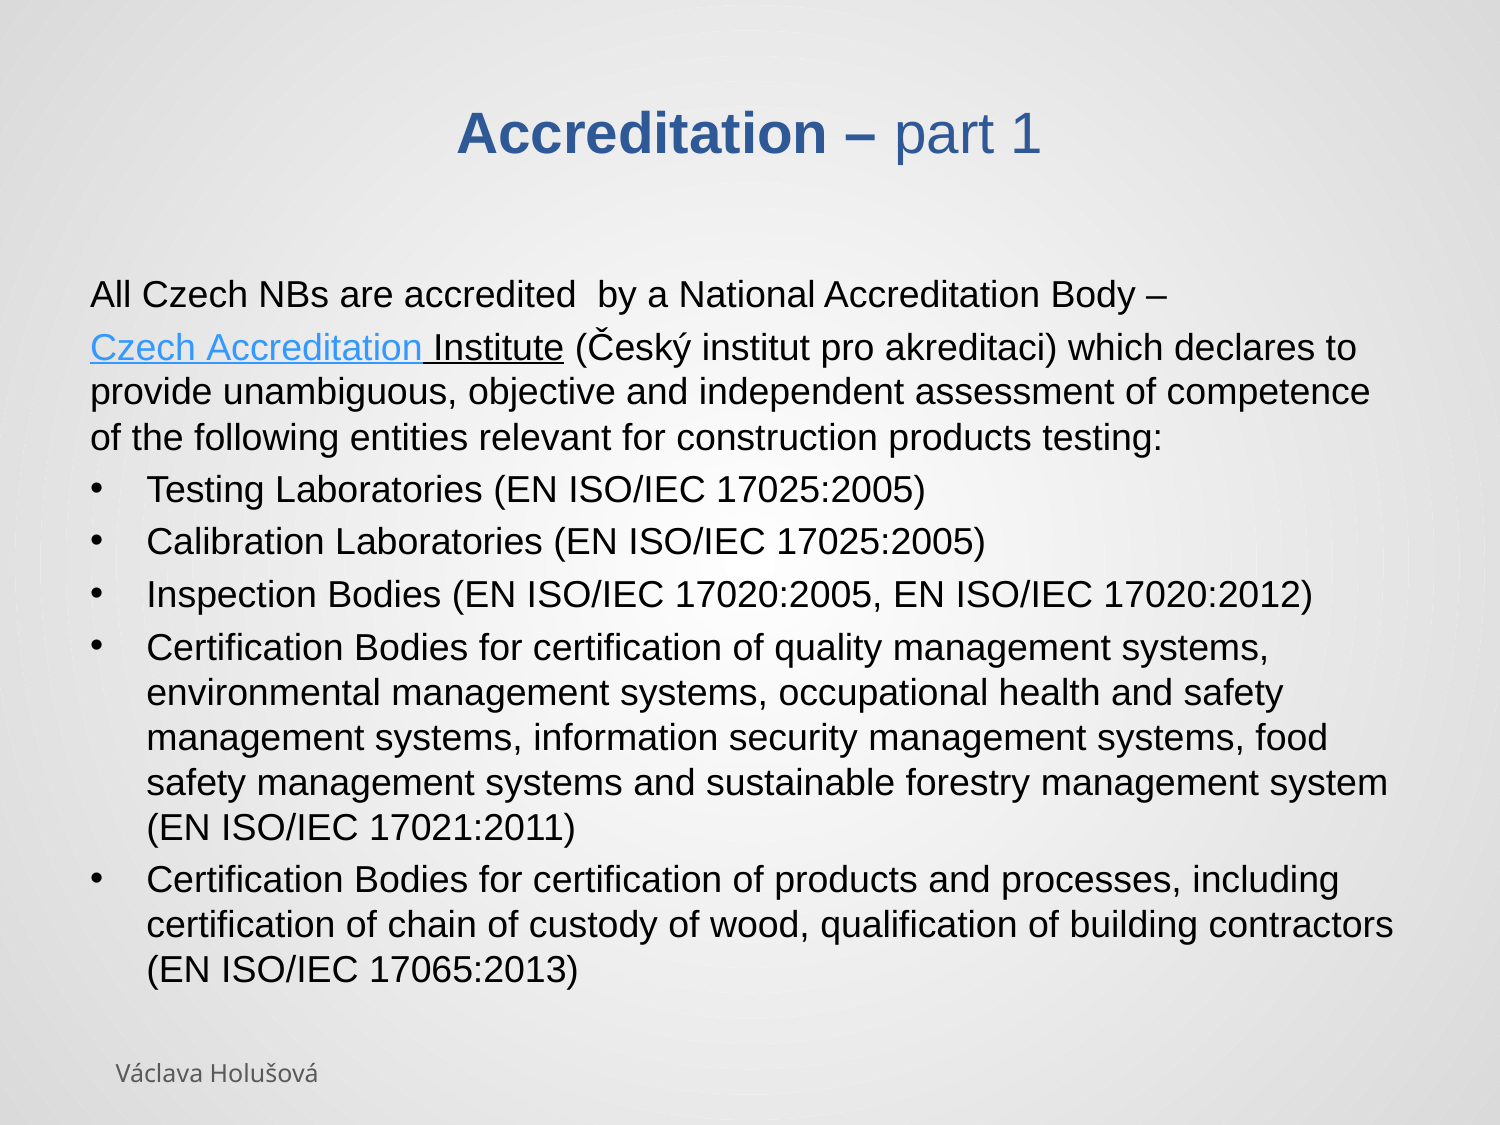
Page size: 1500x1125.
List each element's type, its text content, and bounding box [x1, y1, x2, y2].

list All Czech NBs are accredited by a National Accreditation Body – Czech Accreditation Institute (Český institut pro akreditaci) which declares to provide unambiguous, objective and independent assessment of competence of the following entities relevant for construction products testing: Testing Laboratories (EN ISO/IEC 17025:2005) Calibration Laboratories (EN ISO/IEC 17025:2005) Inspection Bodies (EN ISO/IEC 17020:2005, EN ISO/IEC 17020:2012) Certification Bodies for certification of quality management systems, environmental management systems, occupational health and safety management systems, information security management systems, food safety management systems and sustainable forestry management system (EN ISO/IEC 17021:2011) Certification Bodies for certification of products and processes, including certification of chain of custody of wood, qualification of building contractors (EN ISO/IEC 17065:2013) [75, 262, 1425, 1005]
title Accreditation – part 1 [75, 0, 1425, 173]
footer Václava Holušová [108, 1042, 576, 1103]
